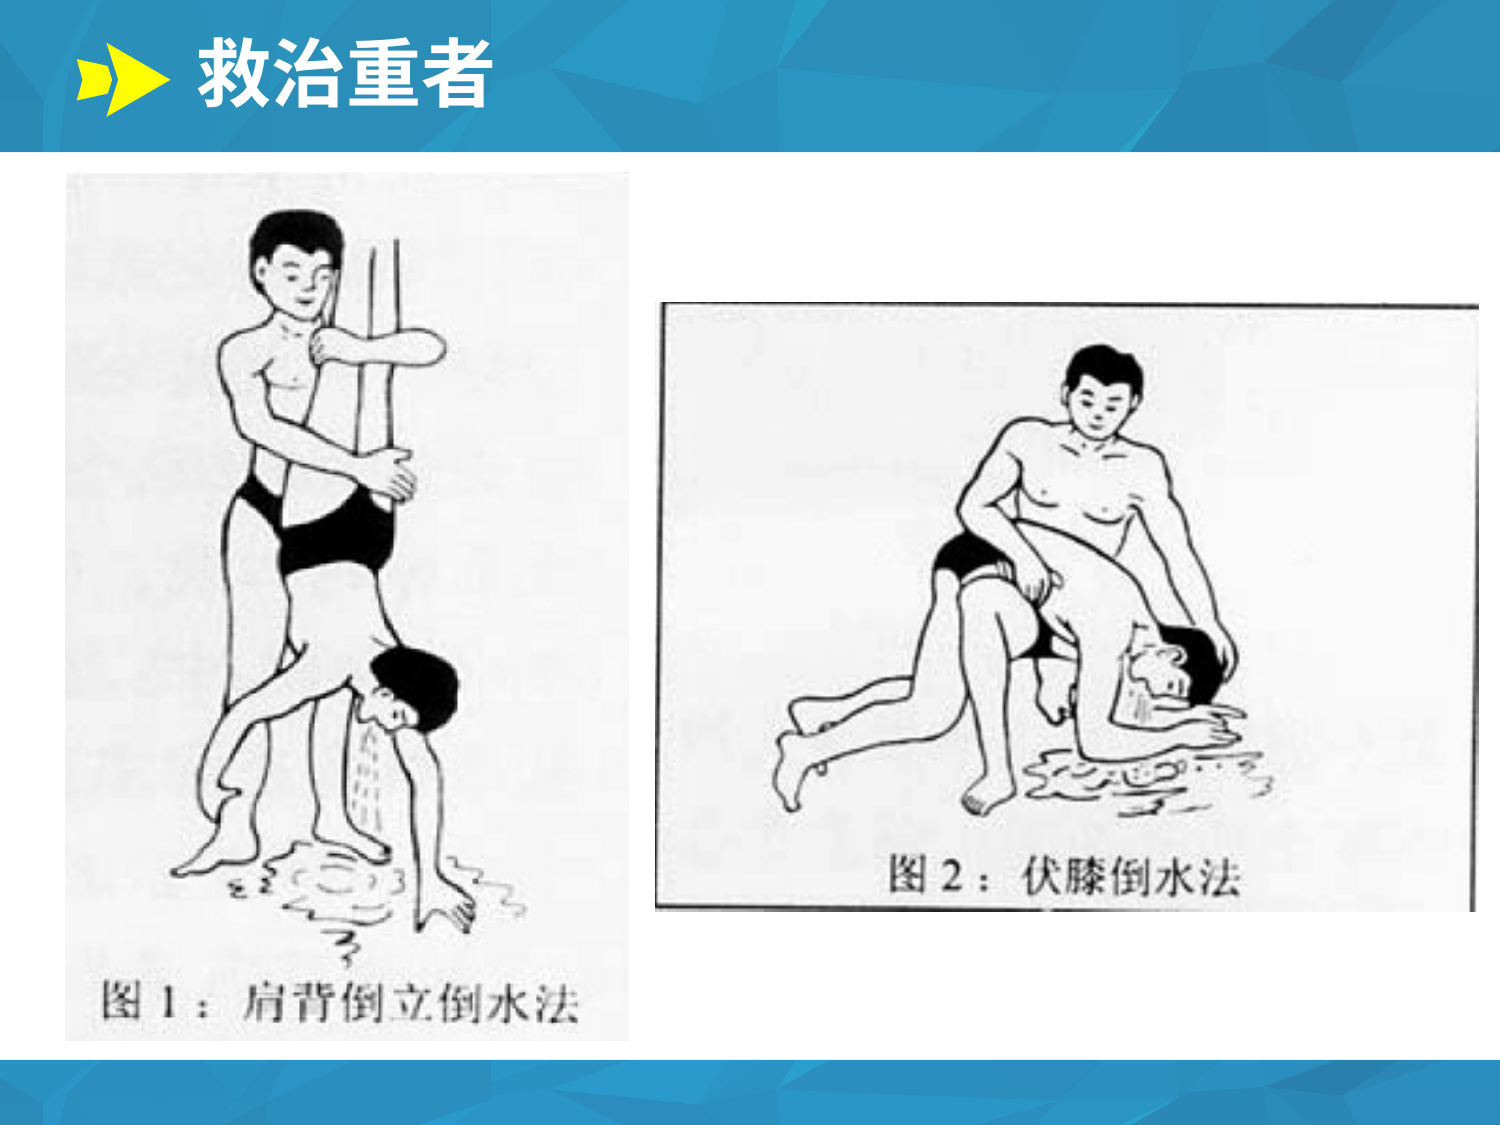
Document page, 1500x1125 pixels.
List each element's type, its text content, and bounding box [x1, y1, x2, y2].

text_box 救治重者 [182, 18, 512, 124]
picture [654, 301, 1480, 912]
picture [65, 172, 629, 1042]
